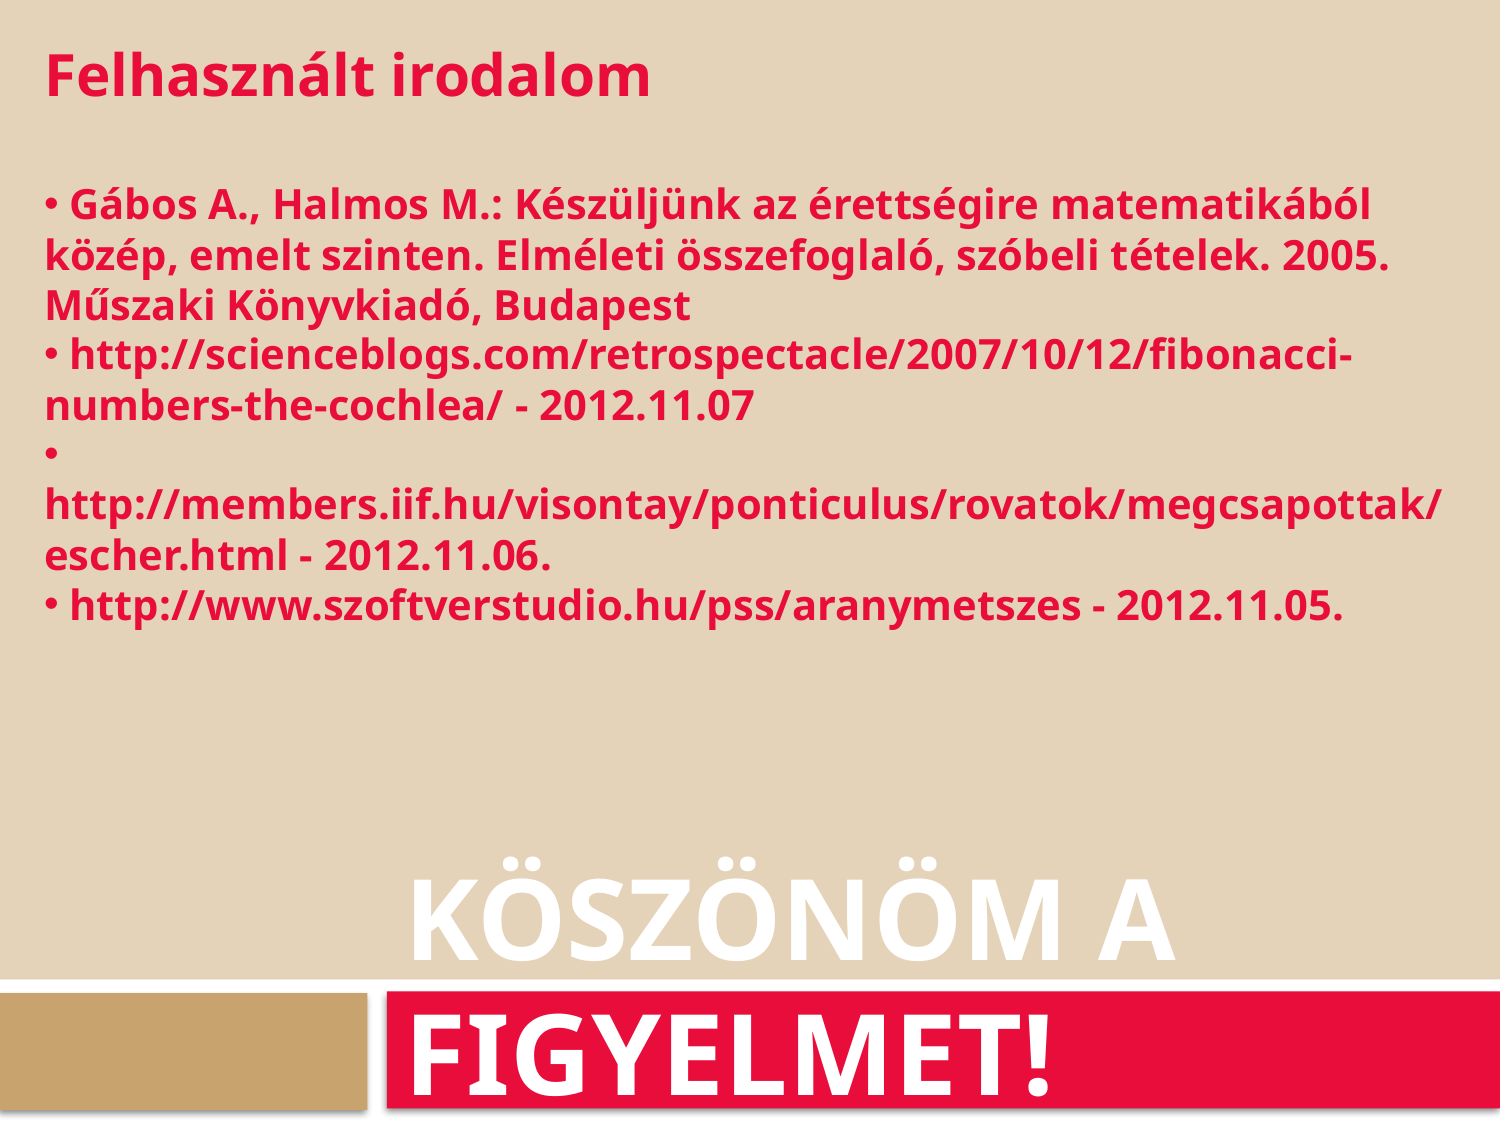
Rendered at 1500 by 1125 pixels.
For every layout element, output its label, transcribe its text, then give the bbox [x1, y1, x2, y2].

title Köszönöm a figyelmet! [389, 971, 1500, 1125]
text_box Felhasznált irodalom Gábos A., Halmos M.: Készüljünk az érettségire matematikából közép, emelt szinten. Elméleti összefoglaló, szóbeli tételek. 2005. Műszaki Könyvkiadó, Budapest http://scienceblogs.com/retrospectacle/2007/10/12/fibonacci-numbers-the-cochlea/ - 2012.11.07 http://members.iif.hu/visontay/ponticulus/rovatok/megcsapottak/escher.html - 2012.11.06. http://www.szoftverstudio.hu/pss/aranymetszes - 2012.11.05. [29, 30, 1471, 636]
subtitle [387, 992, 1488, 1105]
